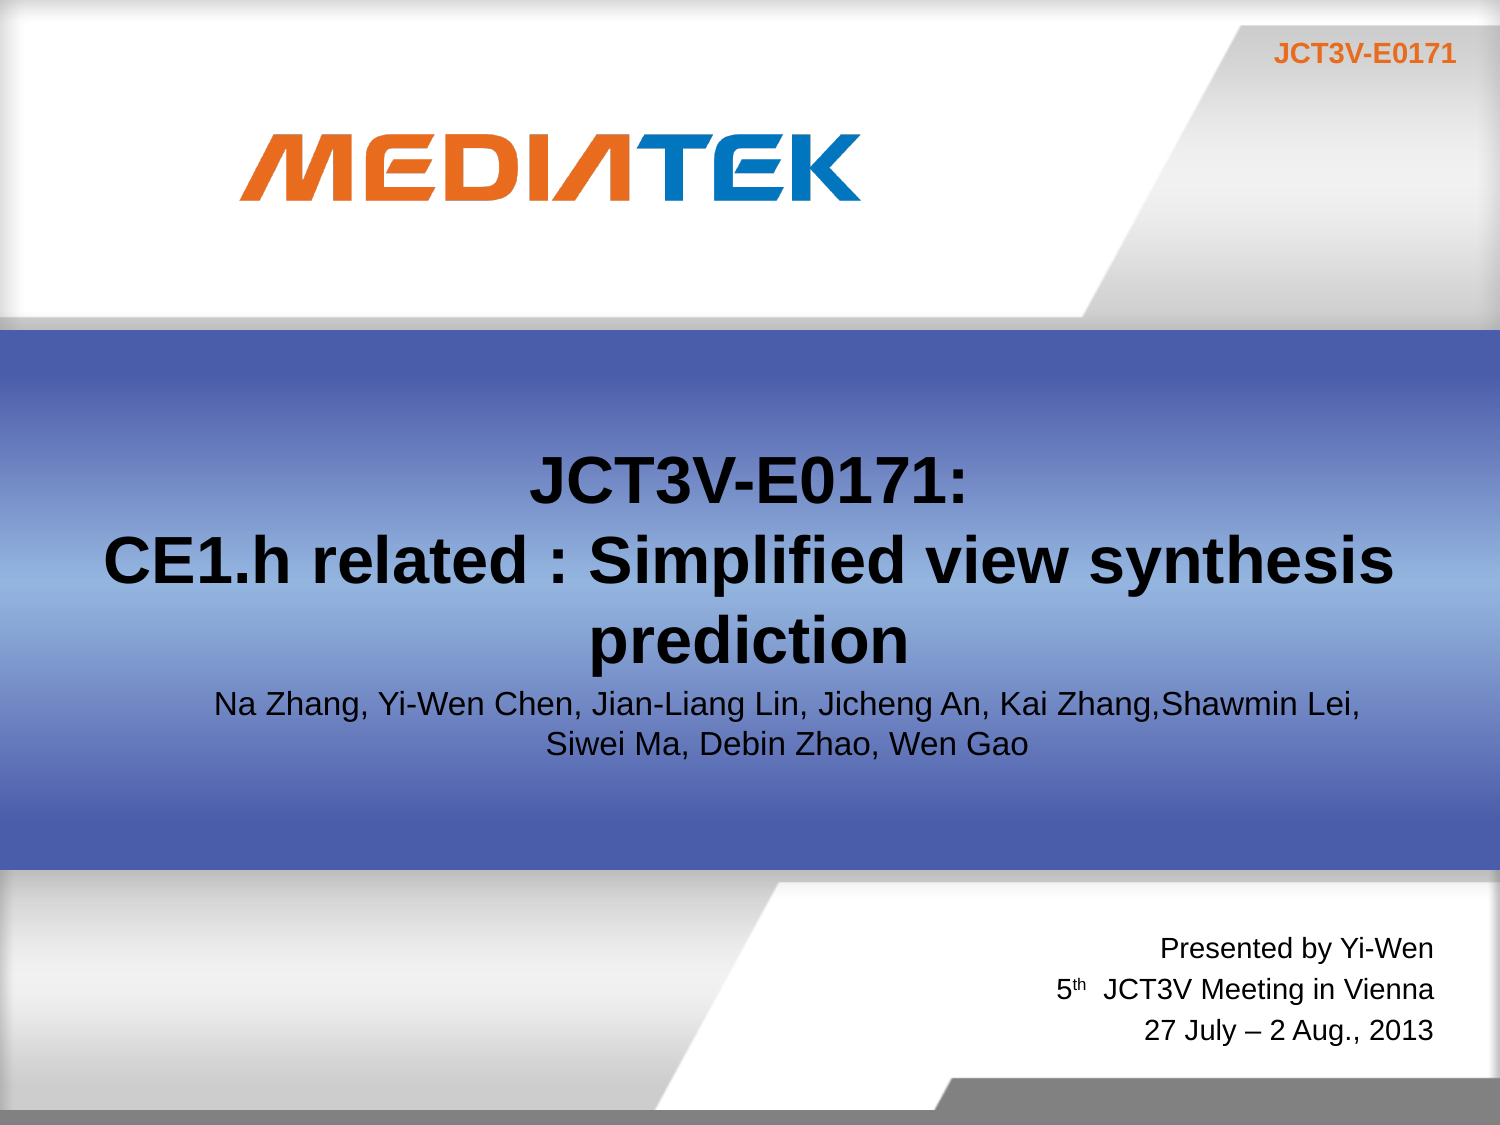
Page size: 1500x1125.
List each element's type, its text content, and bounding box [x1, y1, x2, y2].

picture [0, 0, 1500, 1125]
text_box Na Zhang, Yi-Wen Chen, Jian-Liang Lin, Jicheng An, Kai Zhang,Shawmin Lei, Siwei Ma, Debin Zhao, Wen Gao [185, 674, 1390, 770]
title JCT3V-E0171: CE1.h related : Simplified view synthesis prediction [50, 438, 1450, 676]
text_box Presented by Yi-Wen 5th JCT3V Meeting in Vienna 27 July – 2 Aug., 2013 [787, 922, 1450, 1054]
